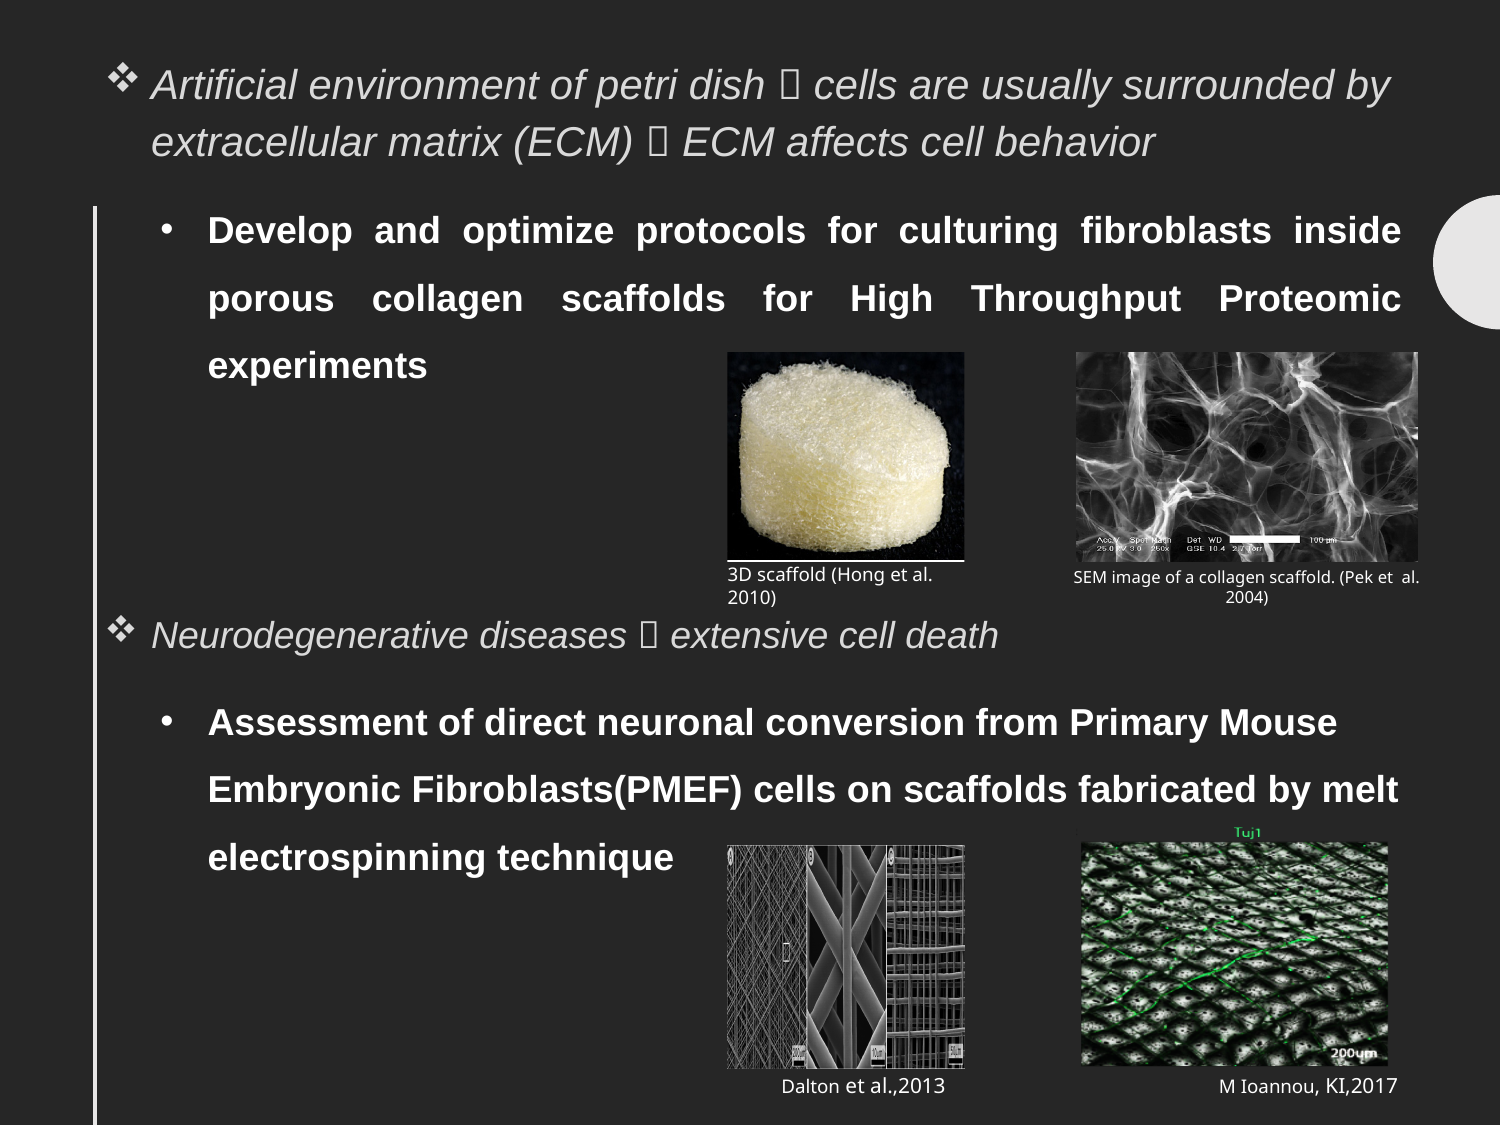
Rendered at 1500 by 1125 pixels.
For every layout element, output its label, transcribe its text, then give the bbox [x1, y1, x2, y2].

subtitle Artificial environment of petri dish  cells are usually surrounded by extracellular matrix (ECM)  ECM affects cell behavior Develop and optimize protocols for culturing fibroblasts inside porous collagen scaffolds for High Throughput Proteomic experiments Neurodegenerative diseases  extensive cell death Assessment of direct neuronal conversion from Primary Mouse Embryonic Fibroblasts(PMEF) cells on scaffolds fabricated by melt electrospinning technique [89, 43, 1418, 1099]
picture [1076, 824, 1389, 1069]
text_box SEM image of a collagen scaffold. (Pek et al. 2004) [1048, 559, 1446, 614]
picture [1076, 352, 1418, 562]
text_box Dalton et al.,2013 [766, 1069, 960, 1105]
text_box 3D scaffold (Hong et al. 2010) [712, 555, 999, 616]
picture [727, 845, 965, 1069]
text_box M Ioannou, KI,2017 [1204, 1065, 1413, 1105]
picture [727, 352, 965, 562]
